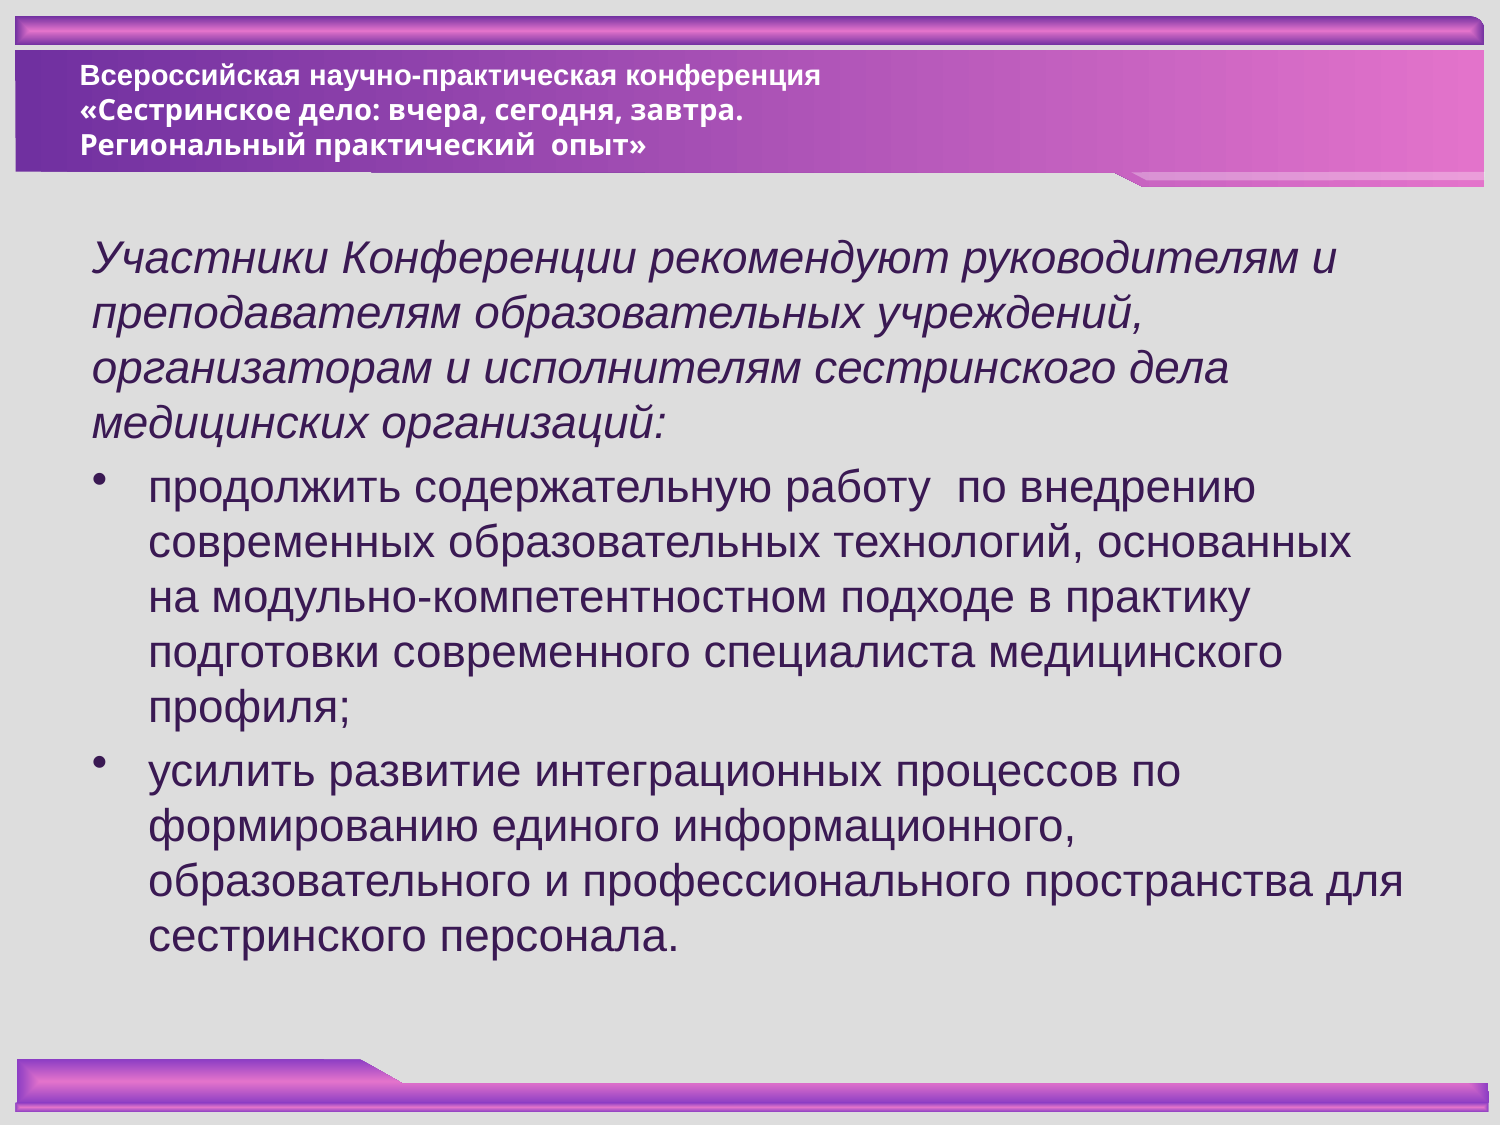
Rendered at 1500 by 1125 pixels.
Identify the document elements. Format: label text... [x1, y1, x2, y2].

list Участники Конференции рекомендуют руководителям и преподавателям образовательных учреждений, организаторам и исполнителям сестринского дела медицинских организаций: продолжить содержательную работу по внедрению современных образовательных технологий, основанных на модульно-компетентностном подходе в практику подготовки современного специалиста медицинского профиля; усилить развитие интеграционных процессов по формированию единого информационного, образовательного и профессионального пространства для сестринского персонала. [76, 220, 1427, 997]
